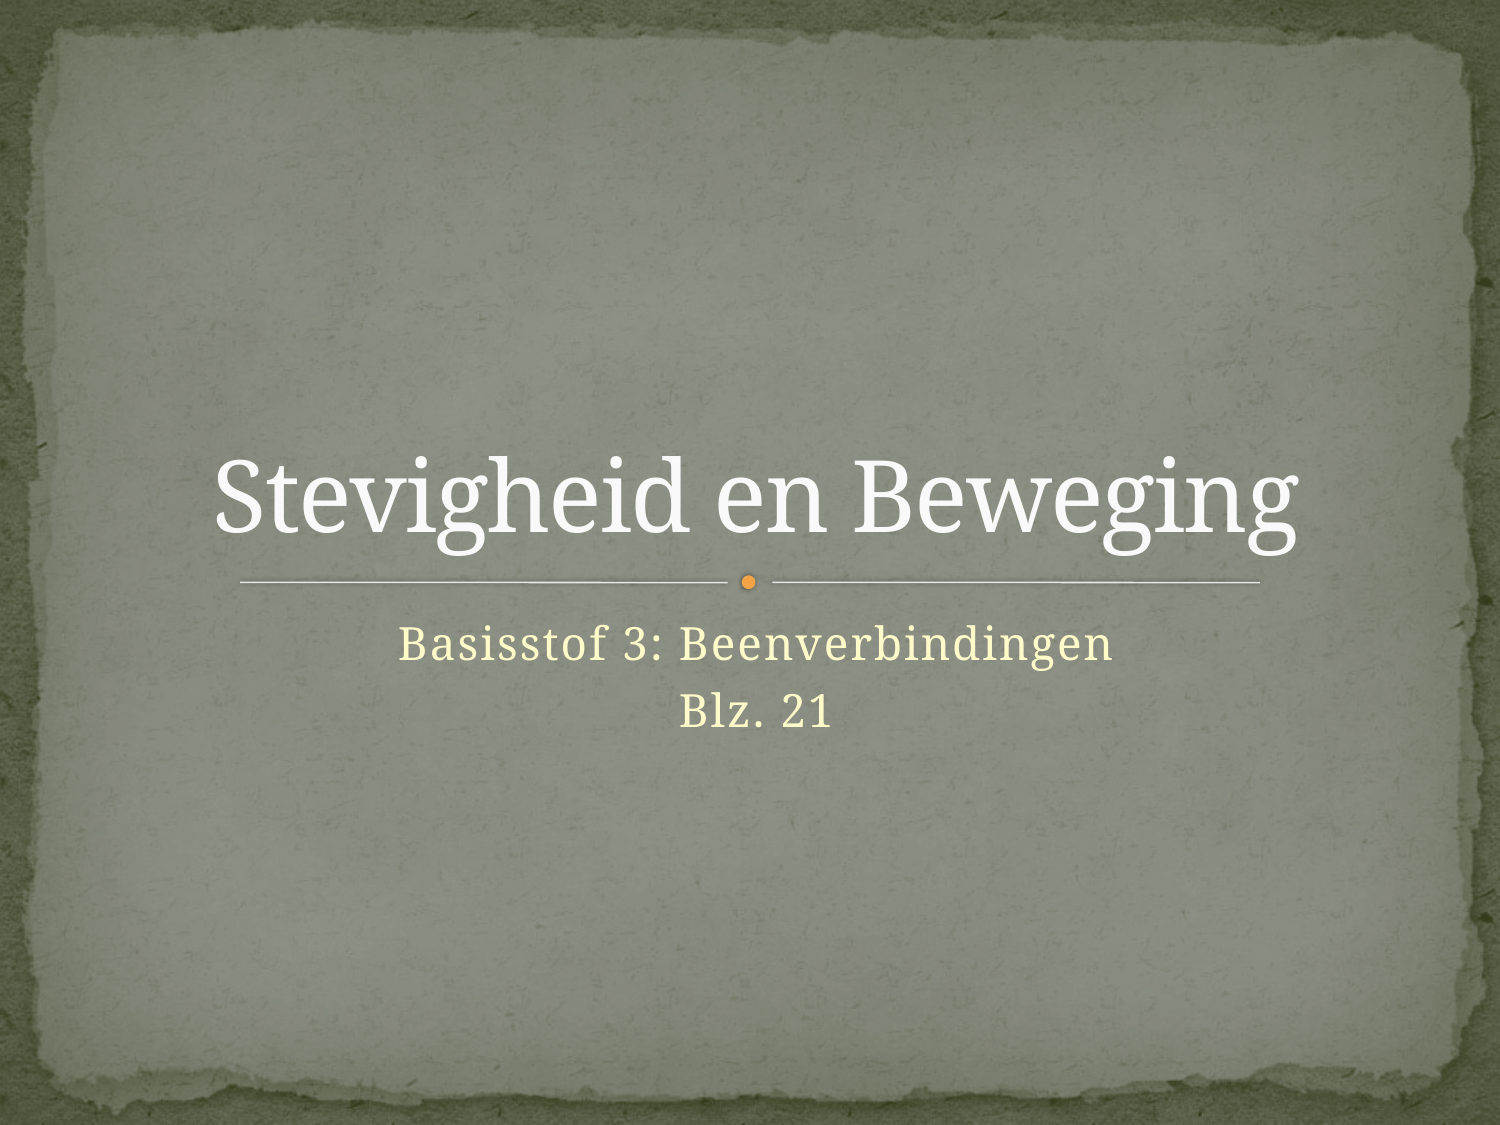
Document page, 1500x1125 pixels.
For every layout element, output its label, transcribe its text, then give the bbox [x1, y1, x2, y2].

subtitle Basisstof 3: Beenverbindingen Blz. 21 [75, 606, 1438, 795]
title Stevigheid en Beweging [74, 235, 1438, 561]
